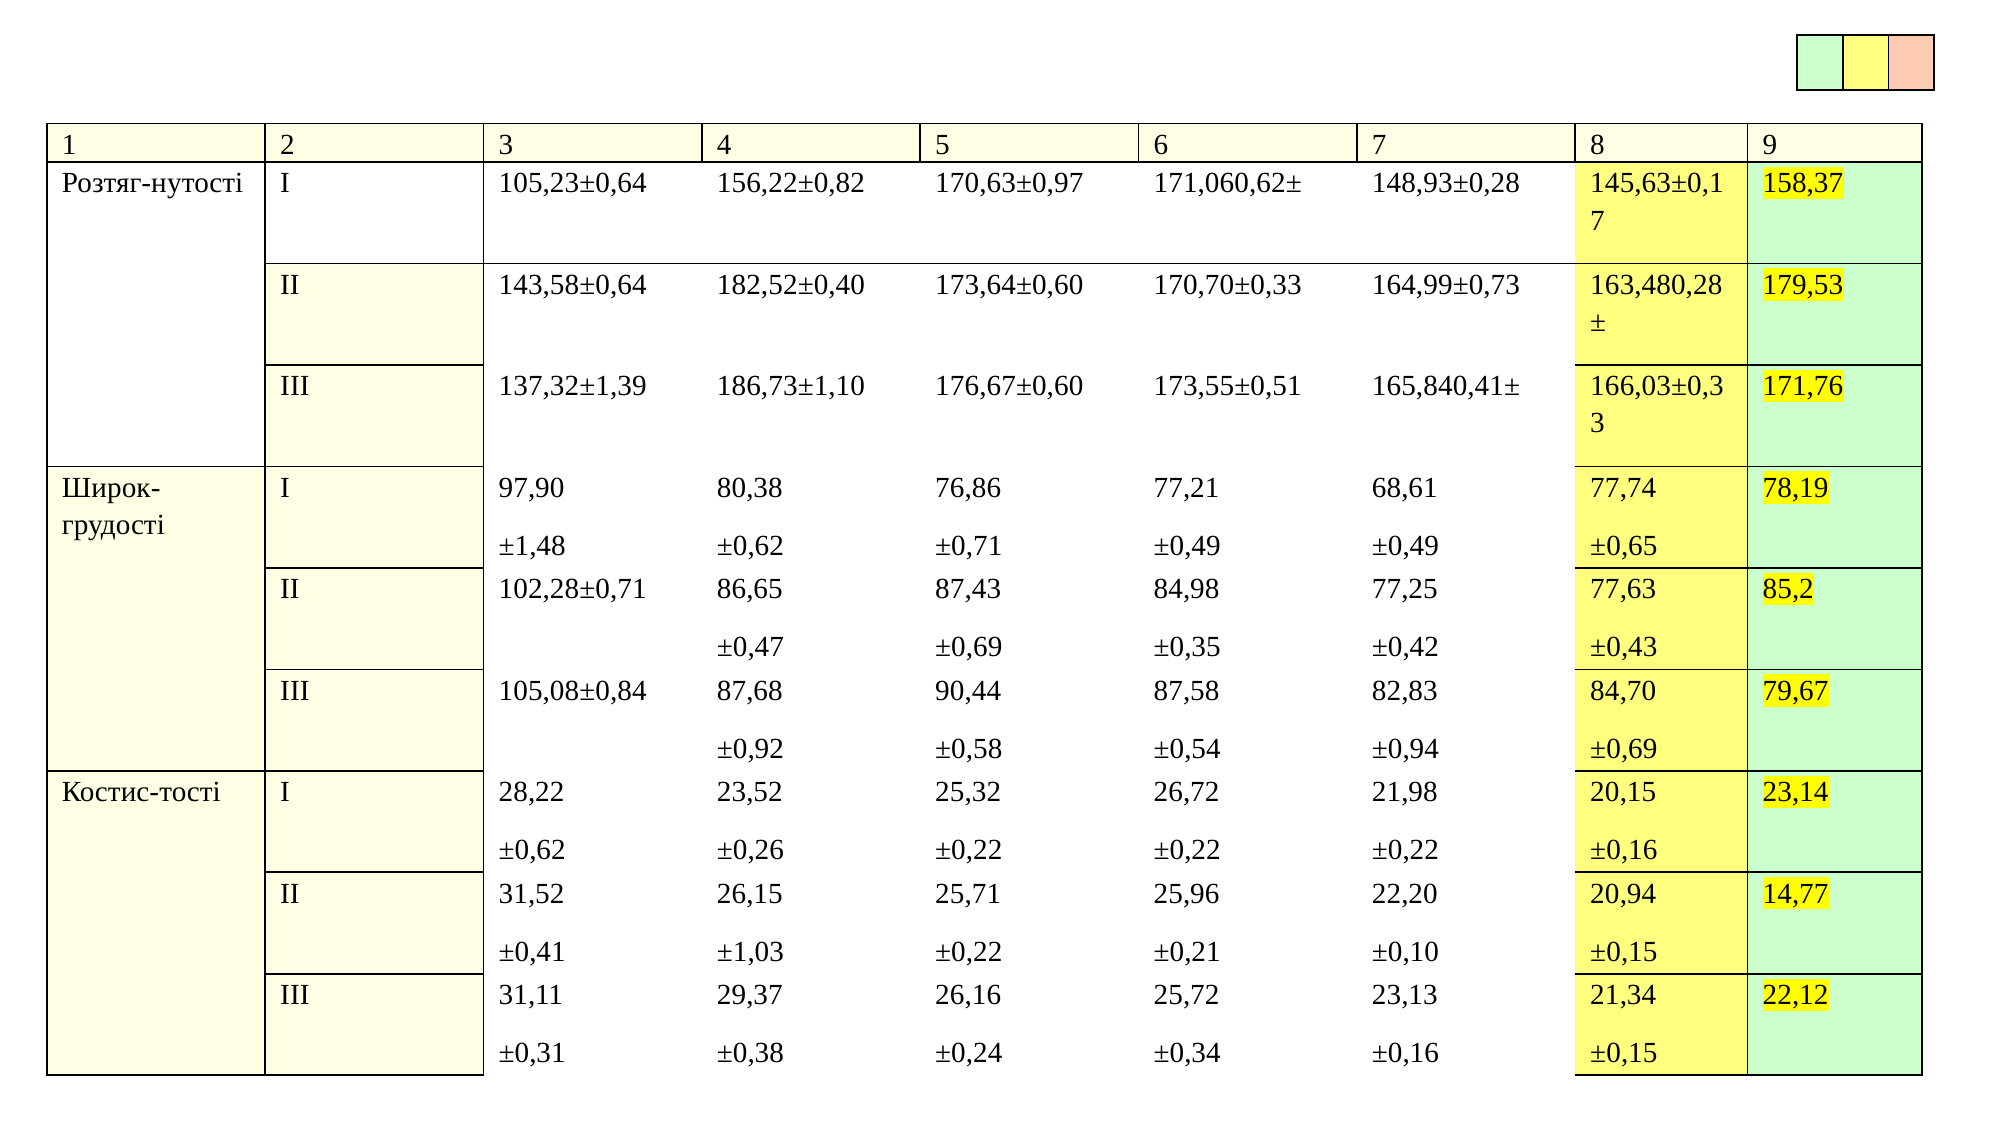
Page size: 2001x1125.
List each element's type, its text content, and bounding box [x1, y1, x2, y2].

table_cell 21,34 ±0,15 [1575, 975, 1747, 1074]
table_cell І [266, 163, 483, 263]
table_cell 20,15 ±0,16 [1575, 772, 1747, 871]
table_cell 173,64±0,60 [920, 264, 1139, 365]
table_cell 87,68 ±0,92 [702, 669, 920, 771]
table_cell 25,96 ±0,21 [1139, 872, 1357, 974]
table_cell 80,38 ±0,62 [702, 466, 920, 568]
table_cell 176,67±0,60 [920, 365, 1139, 466]
table_cell 171,76 [1748, 366, 1921, 466]
table_cell 170,70±0,33 [1139, 264, 1357, 365]
table_cell Розтяг-нутості [48, 163, 264, 466]
table_cell 26,15 ±1,03 [702, 872, 920, 974]
table_cell 23,14 [1748, 772, 1921, 871]
table_header [1844, 36, 1888, 89]
table_cell 85,2 [1748, 569, 1921, 669]
table_cell 165,840,41± [1357, 365, 1575, 466]
table_cell 164,99±0,73 [1357, 264, 1575, 365]
table_cell 87,58 ±0,54 [1139, 669, 1357, 771]
table_header 8 [1576, 124, 1747, 161]
table_cell 25,71 ±0,22 [920, 872, 1139, 974]
table_cell 186,73±1,10 [702, 365, 920, 466]
table_cell 97,90 ±1,48 [484, 466, 702, 568]
table_cell 105,23±0,64 [484, 163, 702, 263]
table_cell 79,67 [1748, 670, 1921, 770]
table_cell 77,63 ±0,43 [1575, 569, 1747, 669]
table_cell 76,86 ±0,71 [920, 466, 1139, 568]
table_cell 145,63±0,17 [1575, 163, 1747, 263]
table_cell 84,70 ±0,69 [1575, 670, 1747, 770]
table_cell 182,52±0,40 [702, 264, 920, 365]
table_cell ІІ [266, 569, 483, 669]
table_cell 170,63±0,97 [920, 163, 1139, 263]
table_cell 22,20 ±0,10 [1357, 872, 1575, 974]
table_cell 137,32±1,39 [484, 365, 702, 466]
table_cell І [266, 467, 483, 567]
table_header 2 [266, 124, 483, 161]
table_cell 171,060,62± [1139, 163, 1357, 263]
table_cell 84,98 ±0,35 [1139, 568, 1357, 669]
table_header 5 [921, 124, 1138, 161]
table_cell 173,55±0,51 [1139, 365, 1357, 466]
table_cell 148,93±0,28 [1357, 163, 1575, 263]
table_cell 25,32 ±0,22 [920, 771, 1139, 872]
table_cell 105,08±0,84 [484, 669, 702, 771]
table_cell 163,480,28± [1575, 264, 1747, 364]
table_header 6 [1139, 124, 1356, 161]
table_cell Костис-тості [48, 772, 264, 1074]
table_cell Широк-грудості [48, 467, 264, 770]
table_cell 143,58±0,64 [484, 264, 702, 365]
table_cell 179,53 [1748, 264, 1921, 364]
table_header [1889, 36, 1933, 89]
table_cell ІІ [266, 264, 483, 364]
table_cell 102,28±0,71 [484, 568, 702, 669]
table_header 3 [484, 124, 701, 161]
table_cell І [266, 772, 483, 871]
table_cell 29,37 ±0,38 [702, 974, 920, 1075]
table_cell 158,37 [1748, 163, 1921, 263]
table_cell ІІ [266, 873, 483, 973]
table_cell 14,77 [1748, 873, 1921, 973]
table_cell 156,22±0,82 [702, 163, 920, 263]
table_cell 31,52 ±0,41 [484, 872, 702, 974]
table_cell 28,22 ±0,62 [484, 771, 702, 872]
table_cell 31,11 ±0,31 [484, 974, 702, 1075]
table_cell 26,16 ±0,24 [920, 974, 1139, 1075]
table_cell 77,74 ±0,65 [1575, 467, 1747, 567]
table_cell 78,19 [1748, 467, 1921, 567]
table_header 1 [48, 124, 264, 161]
table_cell 77,25 ±0,42 [1357, 568, 1575, 669]
table_header 7 [1358, 124, 1574, 161]
table_cell 25,72 ±0,34 [1139, 974, 1357, 1075]
table_header 4 [703, 124, 919, 161]
table_cell IІІ [266, 366, 483, 466]
table_cell 26,72 ±0,22 [1139, 771, 1357, 872]
table_header 9 [1748, 124, 1921, 161]
table_cell 86,65 ±0,47 [702, 568, 920, 669]
table_header [1798, 36, 1842, 89]
table_cell 21,98 ±0,22 [1357, 771, 1575, 872]
table_cell IІІ [266, 670, 483, 770]
table_cell 23,52 ±0,26 [702, 771, 920, 872]
table_cell 68,61 ±0,49 [1357, 466, 1575, 568]
table_cell 20,94 ±0,15 [1575, 873, 1747, 973]
table_cell 166,03±0,33 [1575, 366, 1747, 466]
table_cell 90,44 ±0,58 [920, 669, 1139, 771]
table_cell 22,12 [1748, 975, 1921, 1074]
table_cell 82,83 ±0,94 [1357, 669, 1575, 771]
table_cell IІІ [266, 975, 483, 1074]
table_cell 23,13 ±0,16 [1357, 974, 1575, 1075]
table_cell 77,21 ±0,49 [1139, 466, 1357, 568]
table_cell 87,43 ±0,69 [920, 568, 1139, 669]
